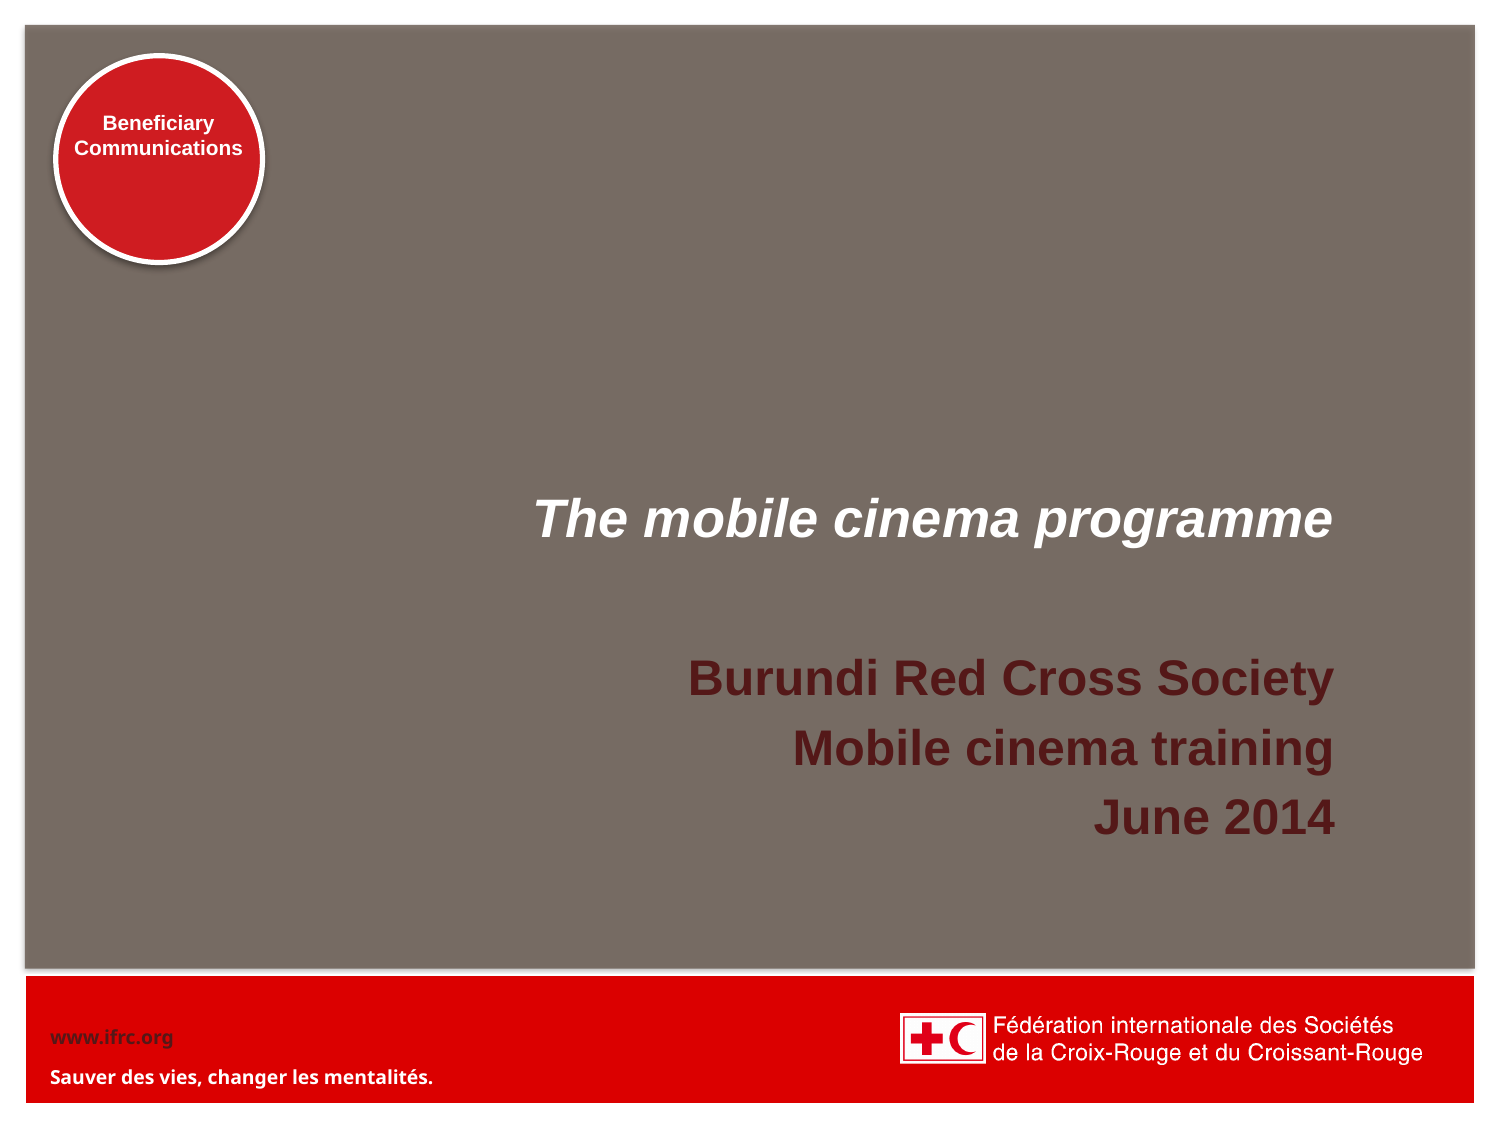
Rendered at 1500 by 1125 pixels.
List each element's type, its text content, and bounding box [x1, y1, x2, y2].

picture [900, 1013, 1422, 1065]
subtitle Burundi Red Cross Society Mobile cinema training June 2014 [111, 637, 1351, 926]
text_box [100, 125, 207, 186]
title The mobile cinema programme [123, 462, 1351, 569]
